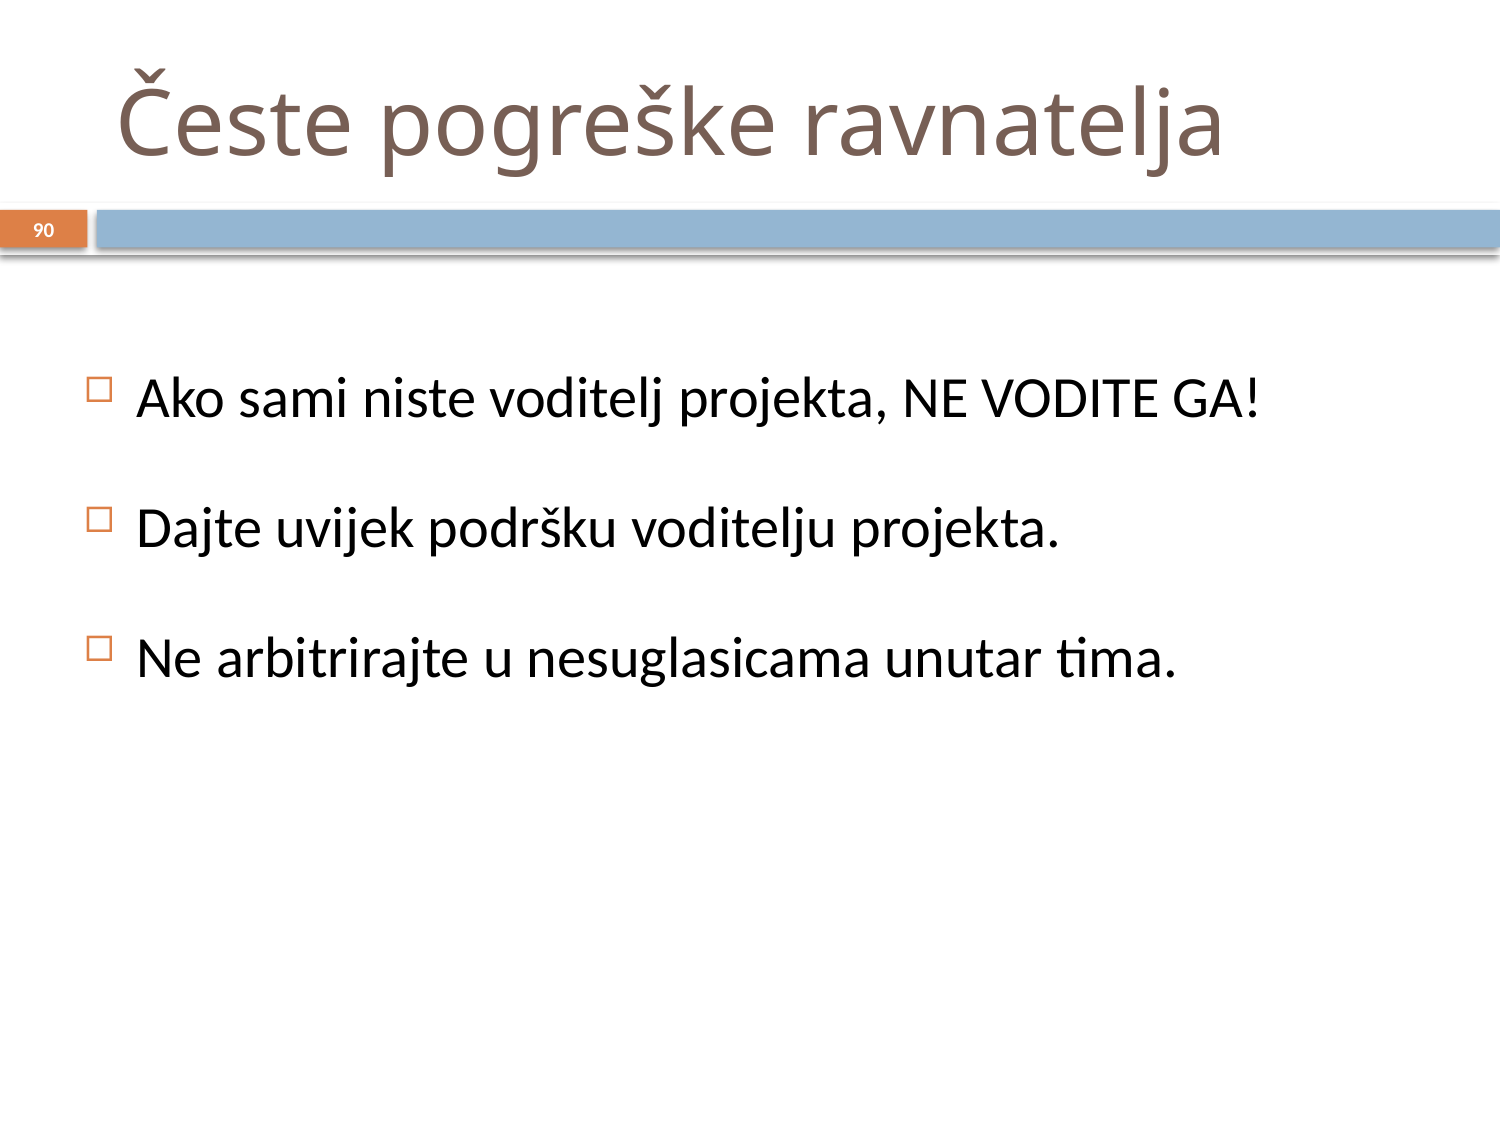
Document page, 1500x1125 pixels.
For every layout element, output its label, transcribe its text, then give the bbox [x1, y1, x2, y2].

title Česte pogreške ravnatelja [100, 37, 1439, 201]
list Ako sami niste voditelj projekta, NE VODITE GA! Dajte uvijek podršku voditelju projekta. Ne arbitrirajte u nesuglasicama unutar tima. [62, 316, 1443, 1074]
slide_number 90 [0, 208, 88, 249]
